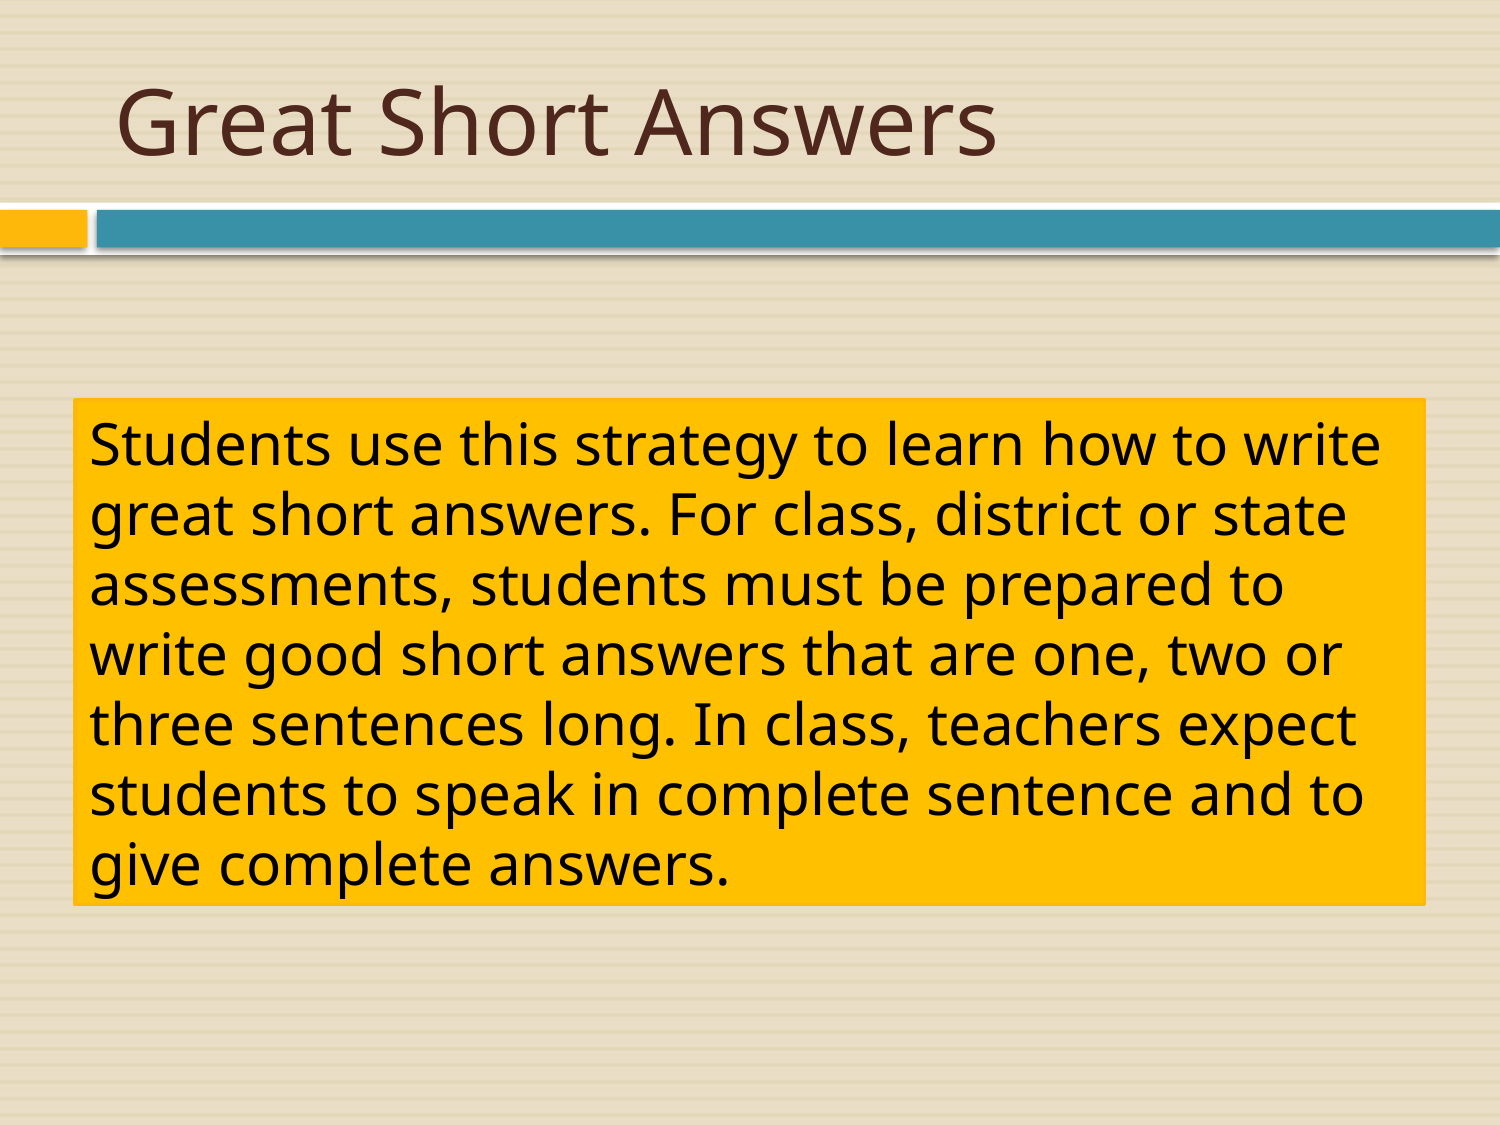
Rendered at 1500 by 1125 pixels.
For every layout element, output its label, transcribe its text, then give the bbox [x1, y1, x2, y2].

title Great Short Answers [99, 37, 1438, 201]
text_box Students use this strategy to learn how to write great short answers. For class, district or state assessments, students must be prepared to write good short answers that are one, two or three sentences long. In class, teachers expect students to speak in complete sentence and to give complete answers. [73, 398, 1426, 906]
